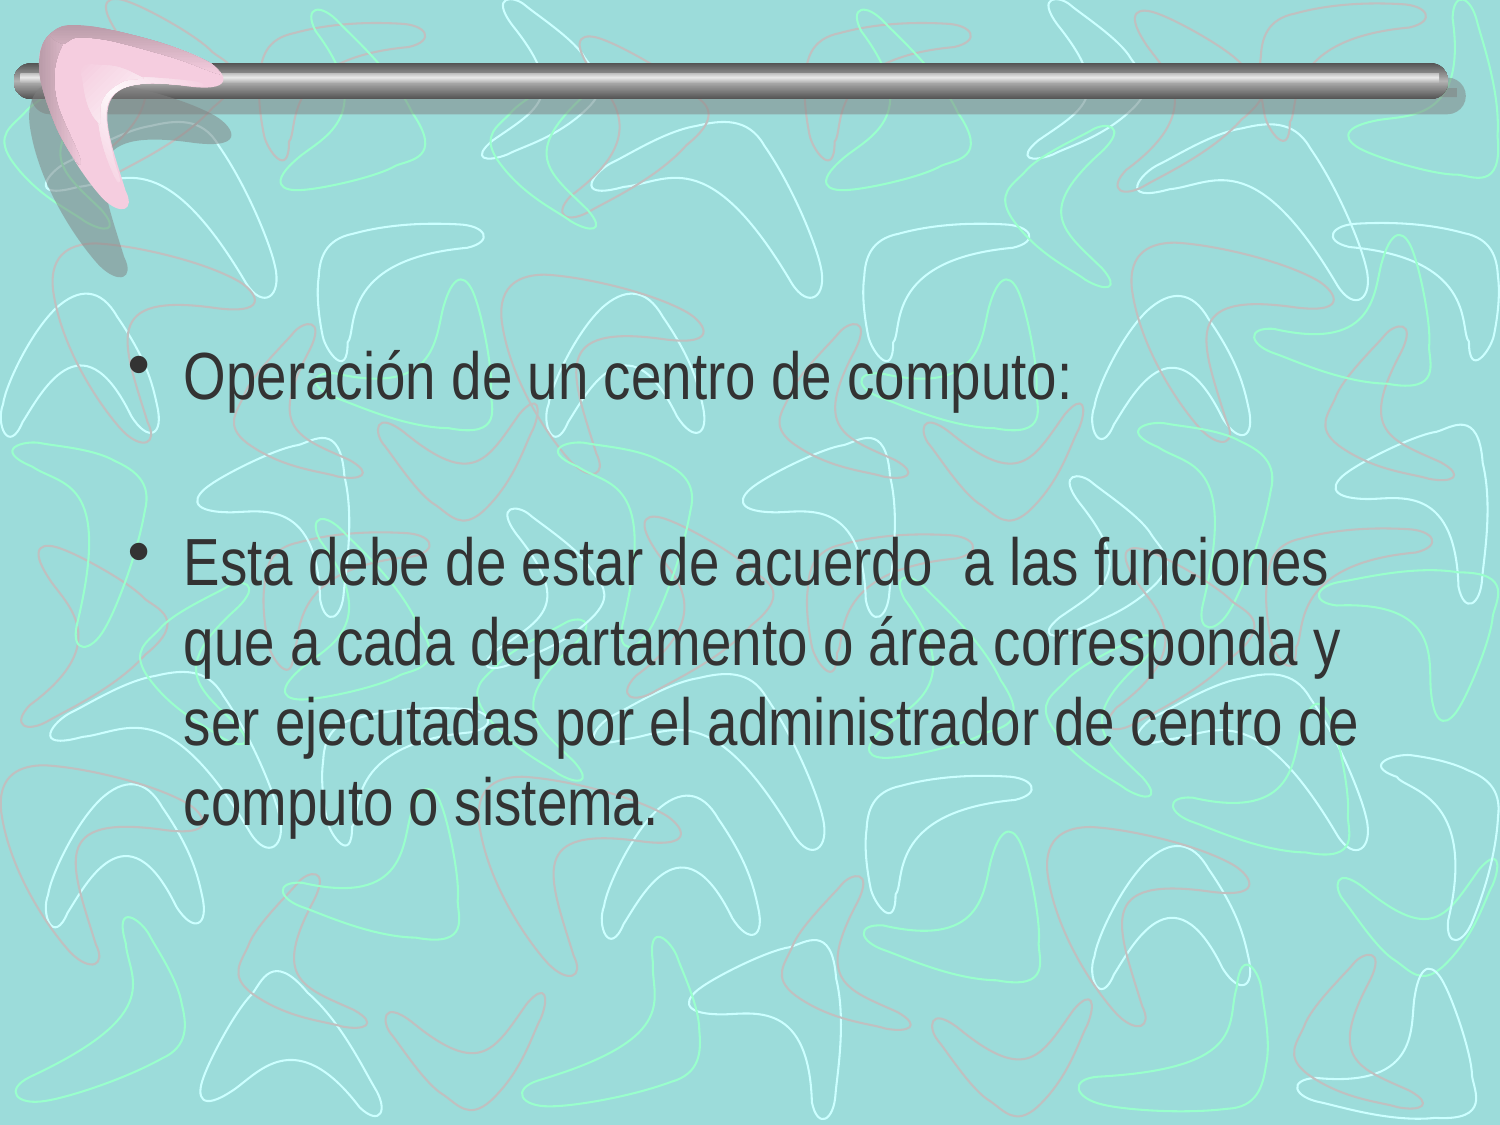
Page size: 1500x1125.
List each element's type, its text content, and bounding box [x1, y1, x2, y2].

list Operación de un centro de computo: Esta debe de estar de acuerdo a las funciones que a cada departamento o área corresponda y ser ejecutadas por el administrador de centro de computo o sistema. [112, 324, 1388, 1000]
